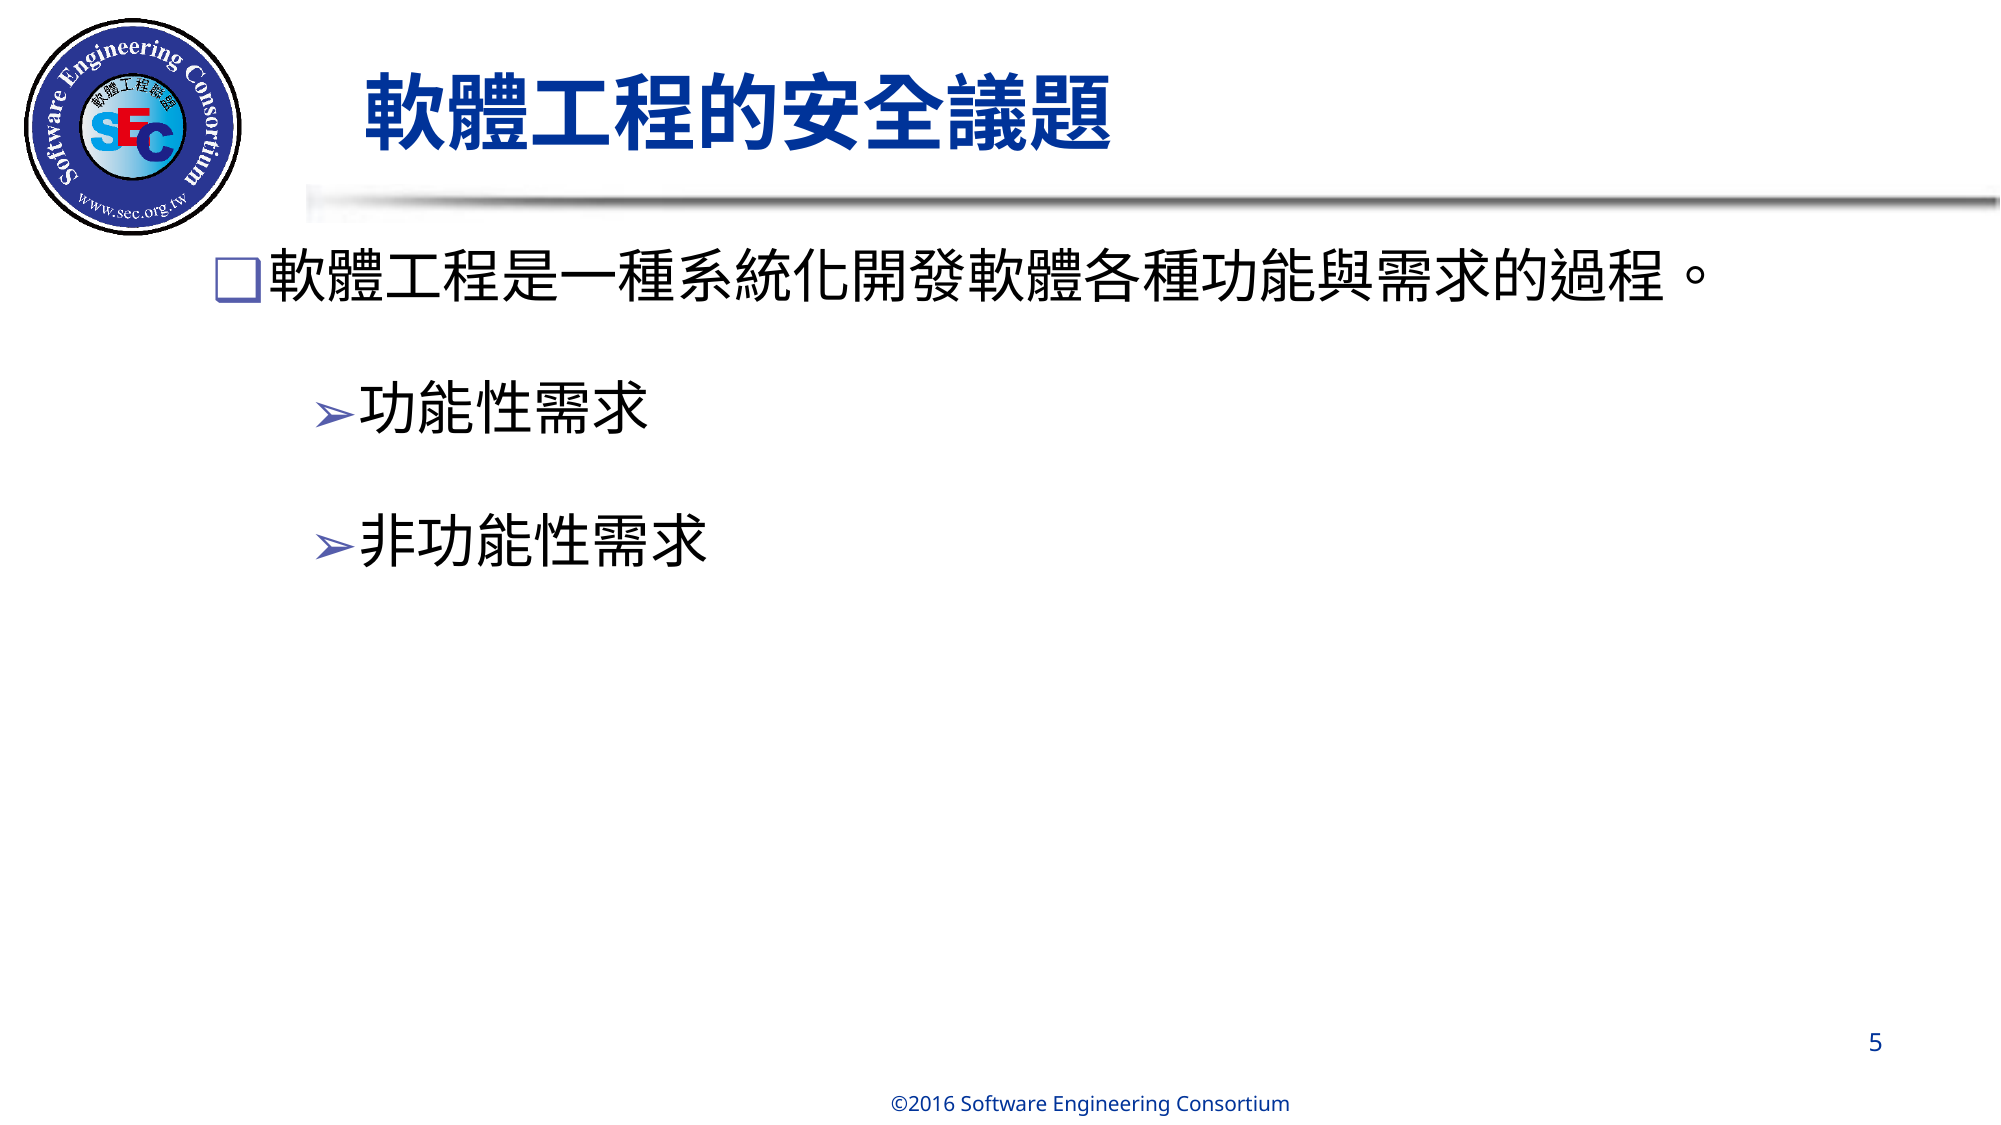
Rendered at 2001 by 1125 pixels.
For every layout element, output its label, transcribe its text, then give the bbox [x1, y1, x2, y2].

picture [306, 184, 2000, 223]
slide_number ‹#› [1481, 1019, 1898, 1094]
list 軟體工程是一種系統化開發軟體各種功能與需求的過程。 功能性需求 非功能性需求 [197, 231, 1898, 989]
picture [0, 0, 265, 259]
title 軟體工程的安全議題 [348, 42, 2000, 179]
